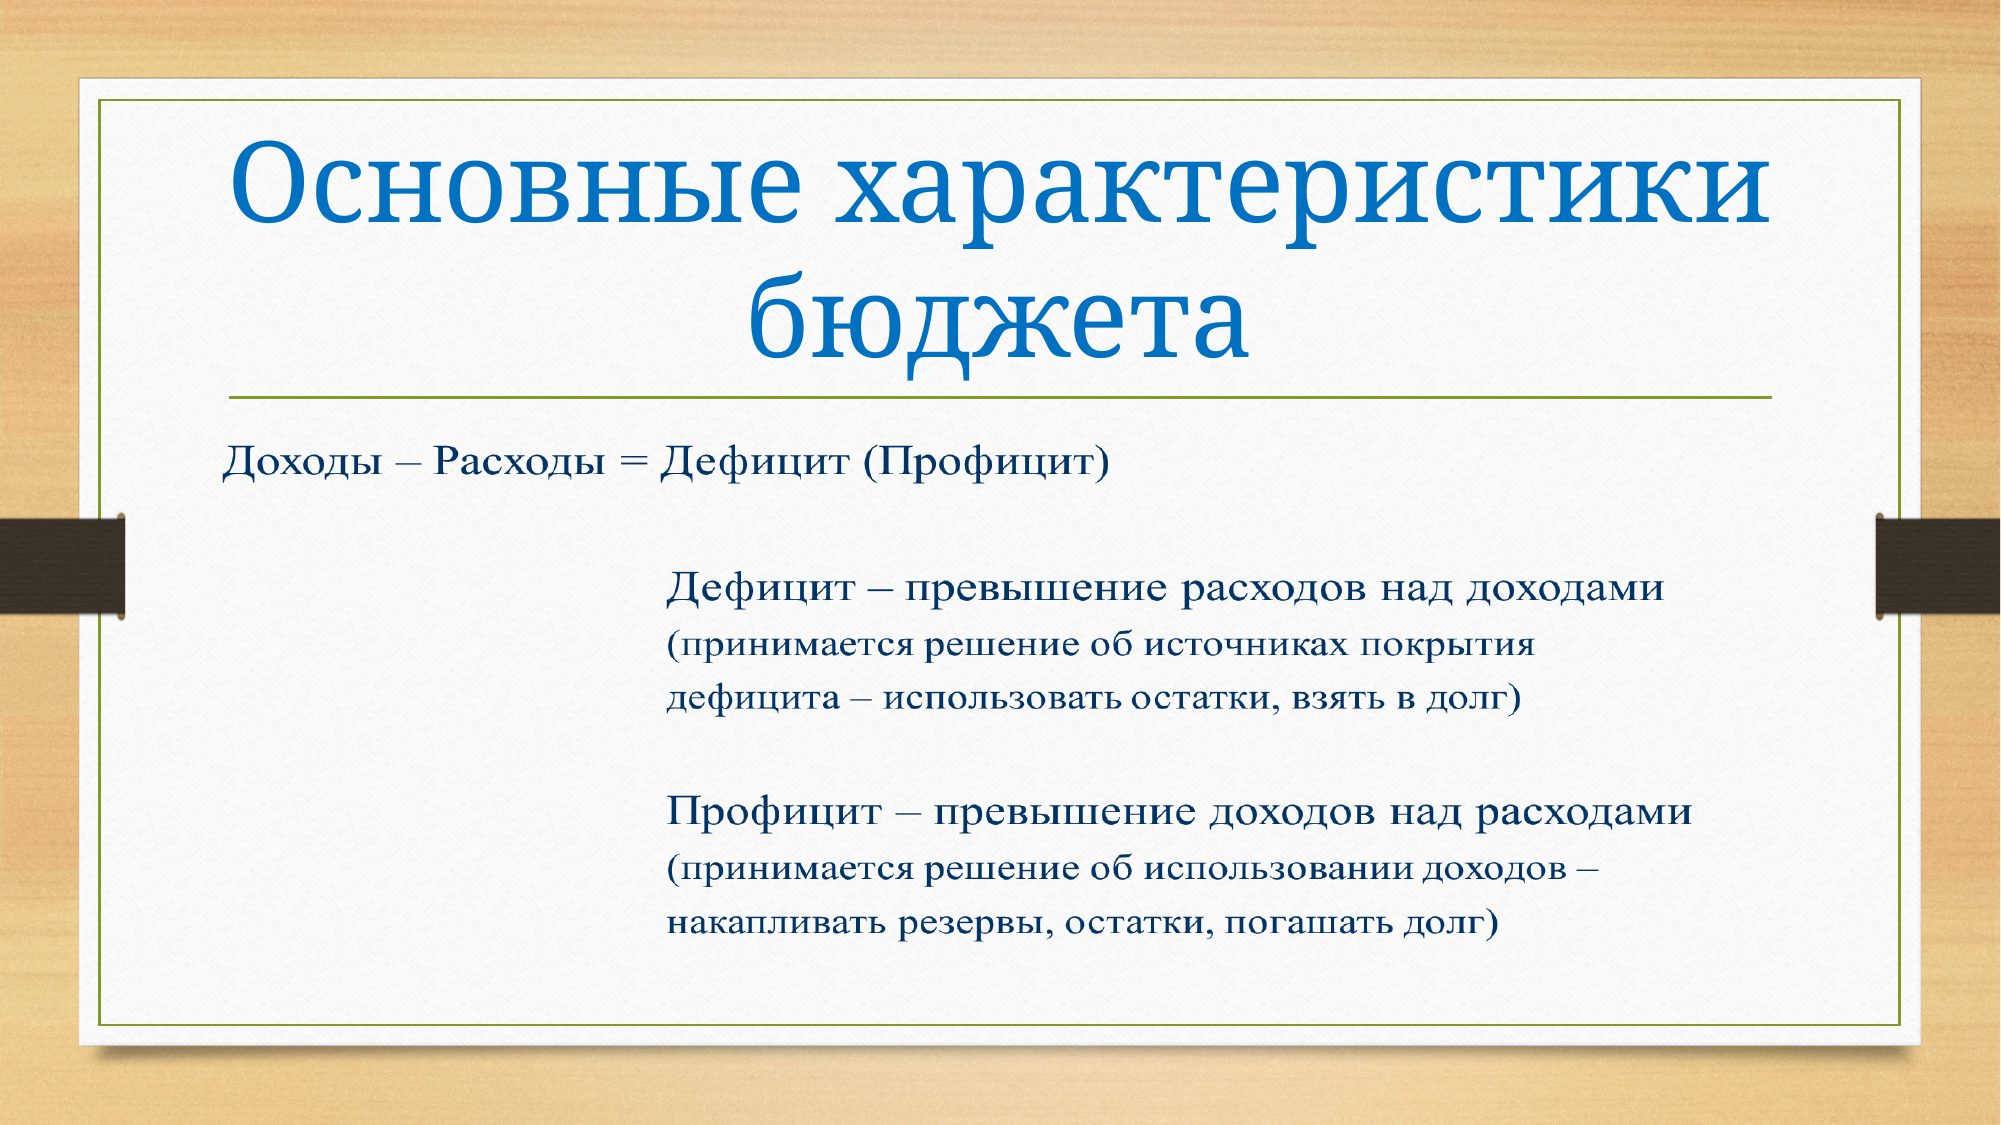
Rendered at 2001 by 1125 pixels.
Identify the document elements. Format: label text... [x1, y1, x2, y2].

picture [0, 0, 2001, 1125]
title Основные характеристики бюджета [145, 205, 1855, 420]
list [192, 419, 1722, 964]
